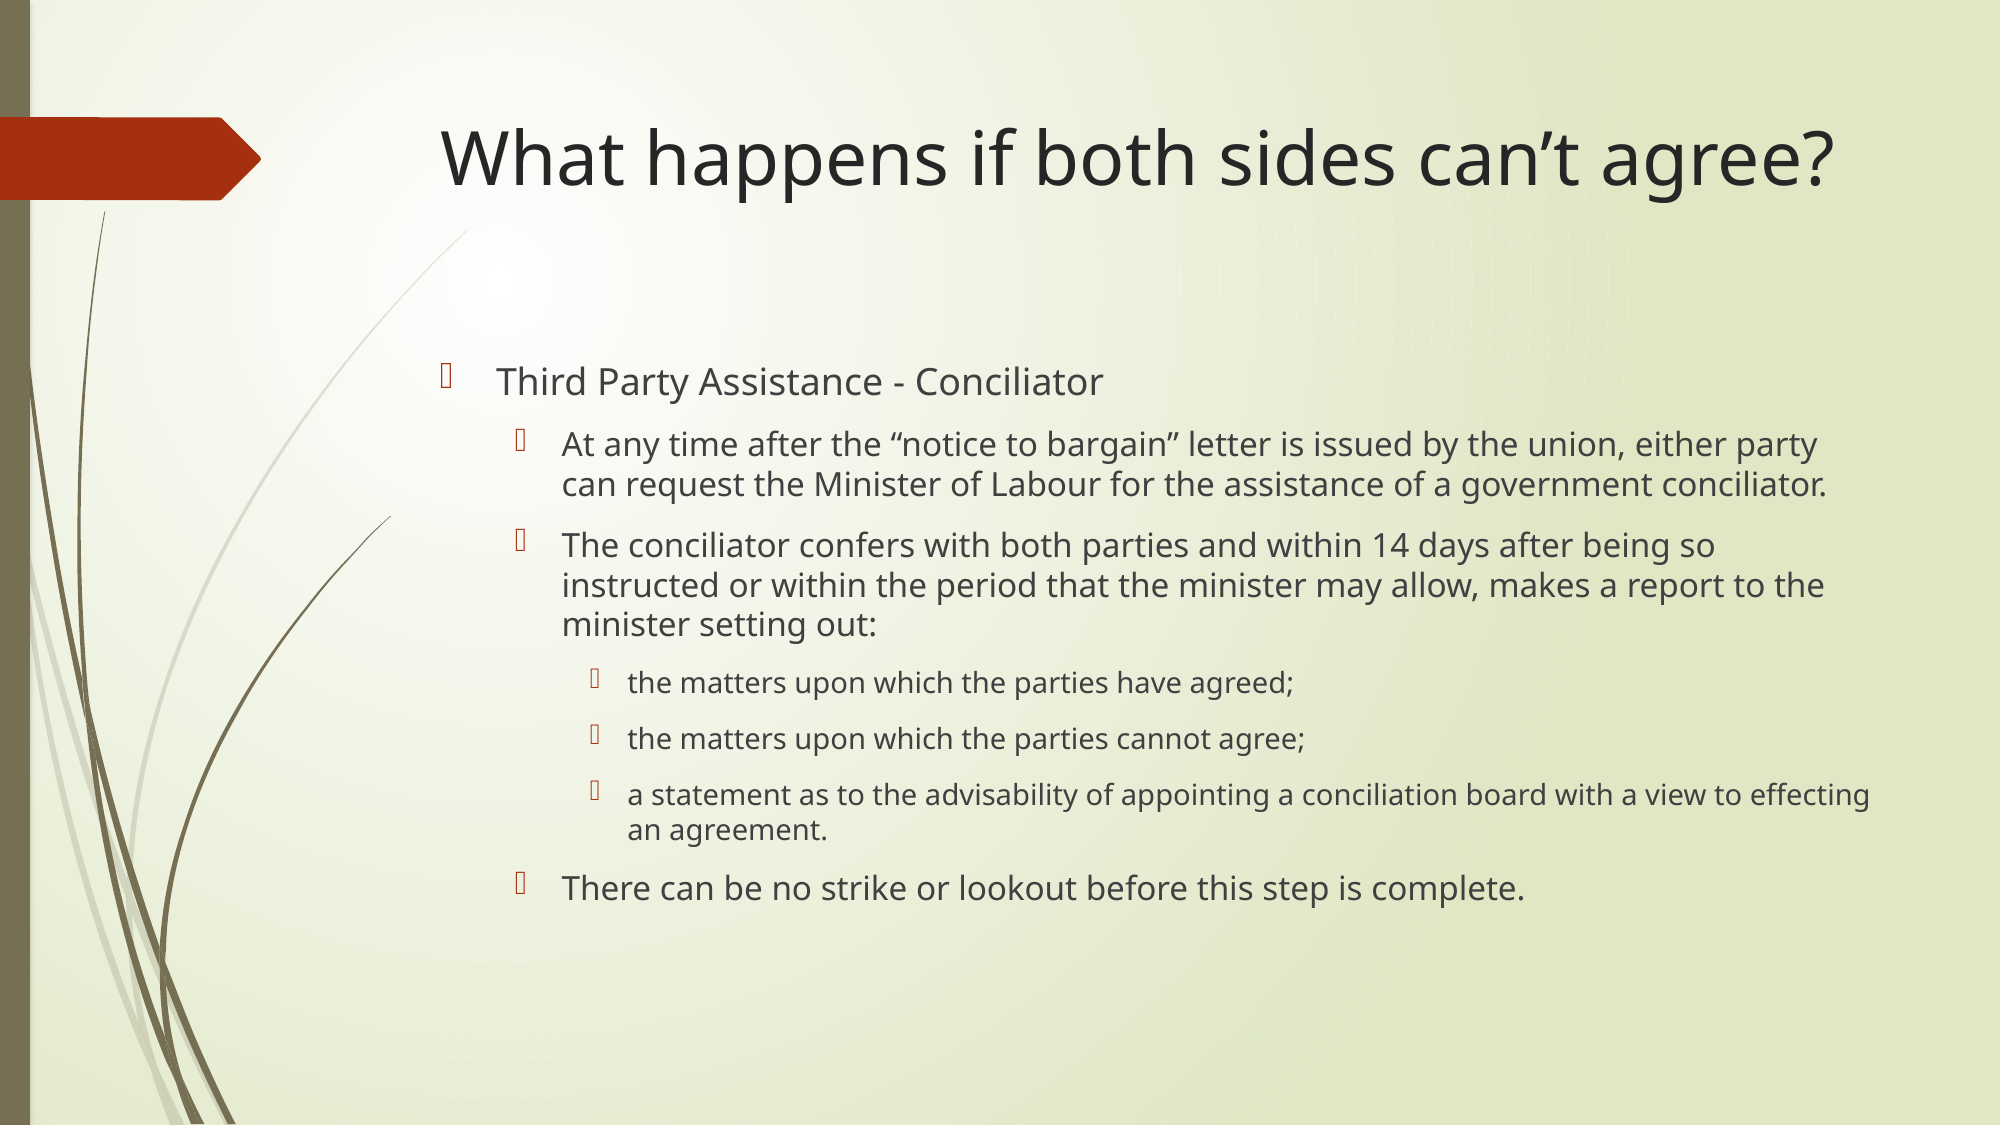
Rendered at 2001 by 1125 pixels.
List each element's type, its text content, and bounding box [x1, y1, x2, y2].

title What happens if both sides can’t agree? [425, 102, 1888, 313]
list Third Party Assistance - Conciliator At any time after the “notice to bargain” letter is issued by the union, either party can request the Minister of Labour for the assistance of a government conciliator. The conciliator confers with both parties and within 14 days after being so instructed or within the period that the minister may allow, makes a report to the minister setting out: the matters upon which the parties have agreed; the matters upon which the parties cannot agree; a statement as to the advisability of appointing a conciliation board with a view to effecting an agreement. There can be no strike or lookout before this step is complete. [424, 350, 1888, 970]
